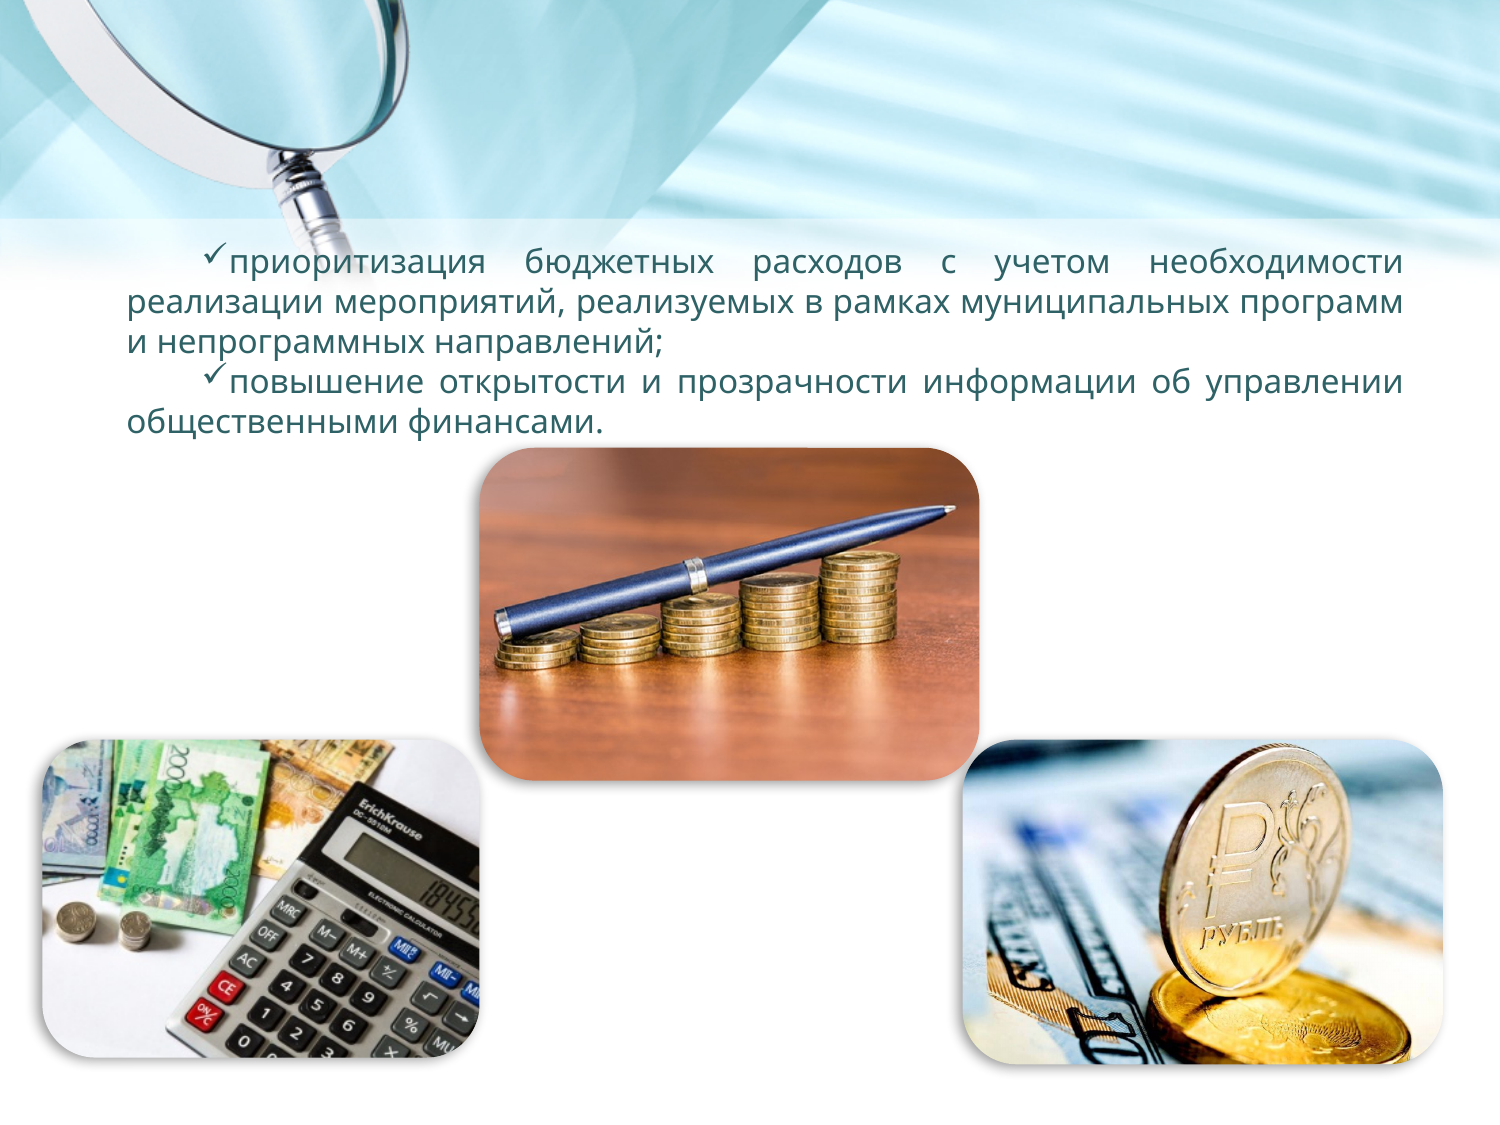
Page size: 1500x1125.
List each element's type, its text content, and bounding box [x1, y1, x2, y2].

text_box приоритизация бюджетных расходов с учетом необходимости реализации мероприятий, реализуемых в рамках муниципальных программ и непрограммных направлений; повышение открытости и прозрачности информации об управлении общественными финансами. [111, 232, 1421, 448]
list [42, 739, 480, 1058]
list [962, 739, 1444, 1065]
picture [0, 0, 1500, 1125]
